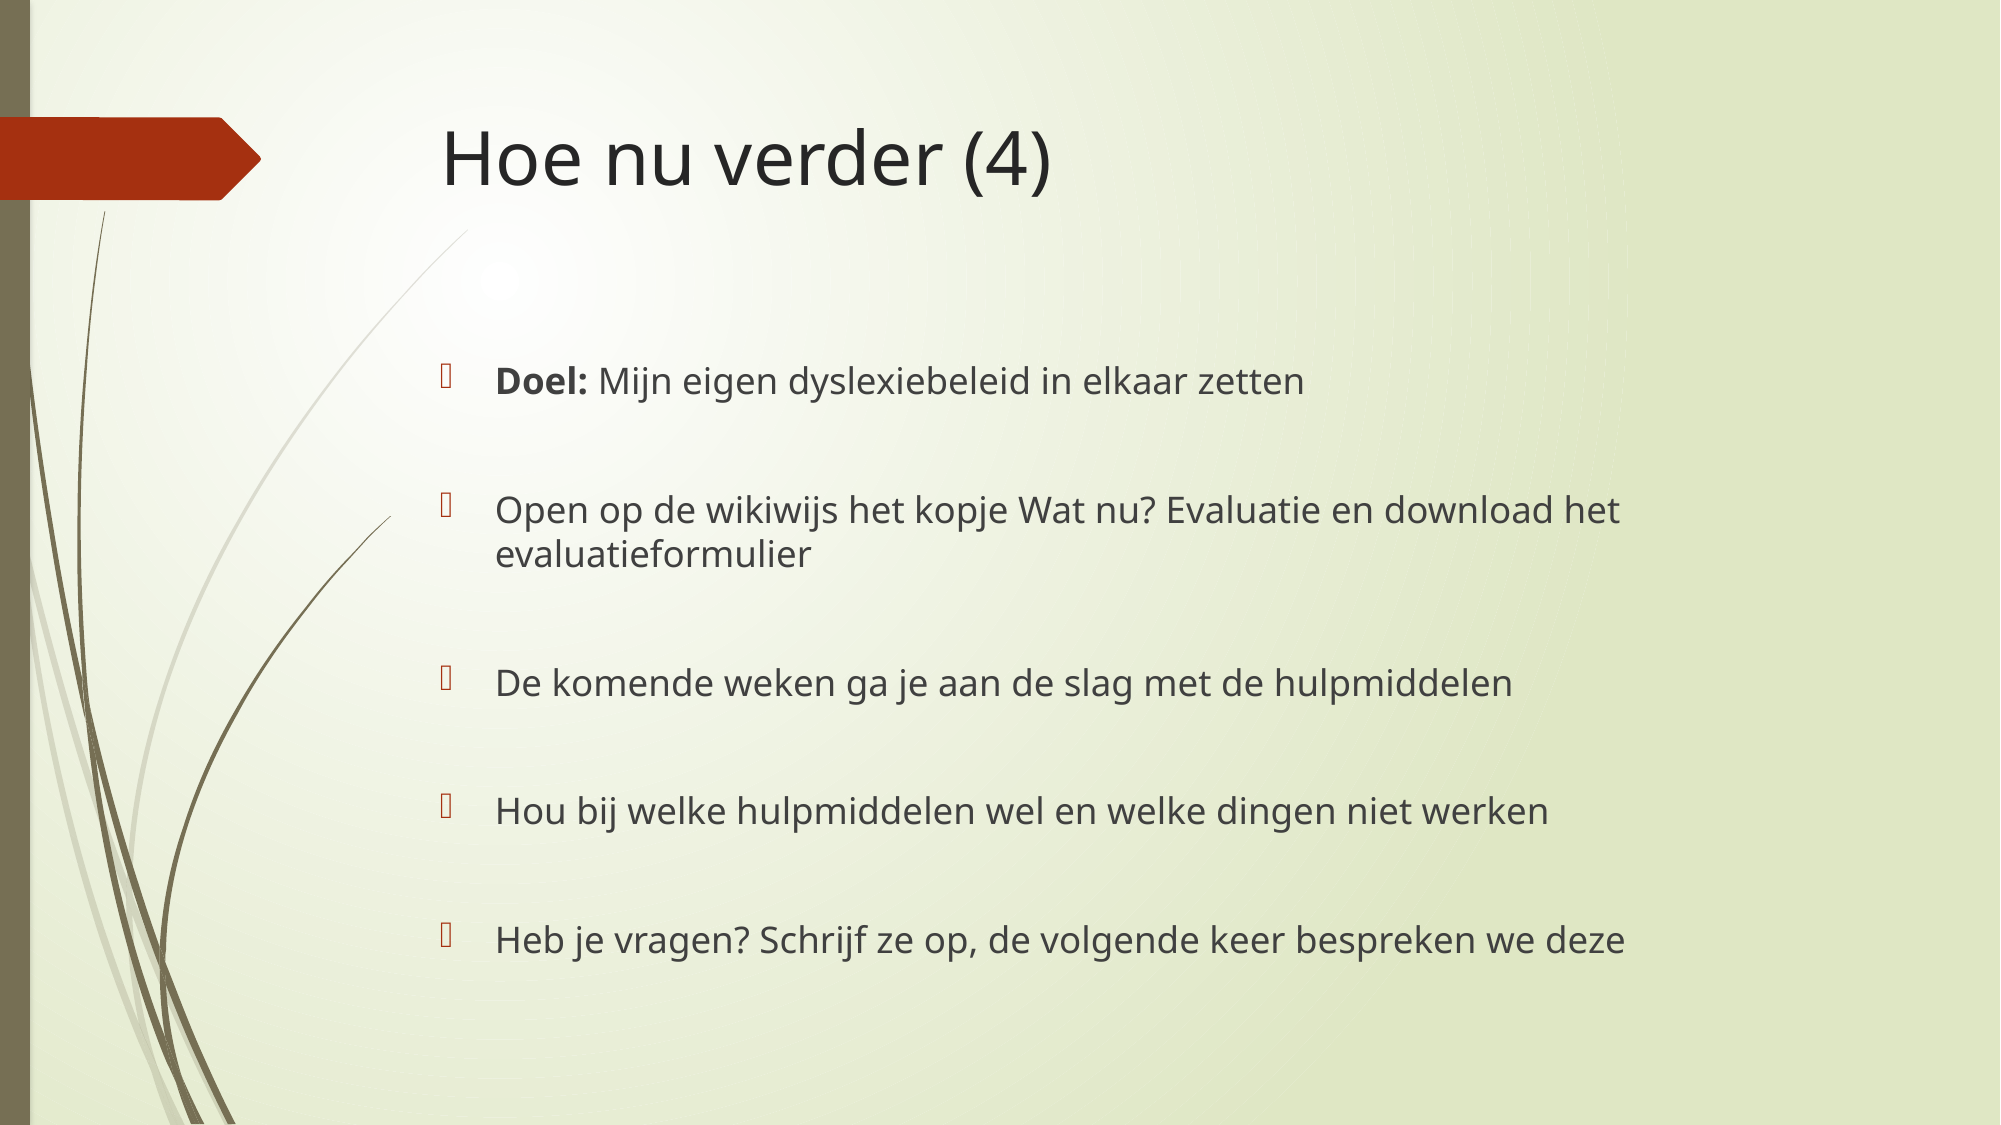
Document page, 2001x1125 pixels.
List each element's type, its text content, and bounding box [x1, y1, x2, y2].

list Doel: Mijn eigen dyslexiebeleid in elkaar zetten Open op de wikiwijs het kopje Wat nu? Evaluatie en download het evaluatieformulier De komende weken ga je aan de slag met de hulpmiddelen Hou bij welke hulpmiddelen wel en welke dingen niet werken Heb je vragen? Schrijf ze op, de volgende keer bespreken we deze [424, 350, 1888, 970]
title Hoe nu verder (4) [425, 102, 1888, 313]
